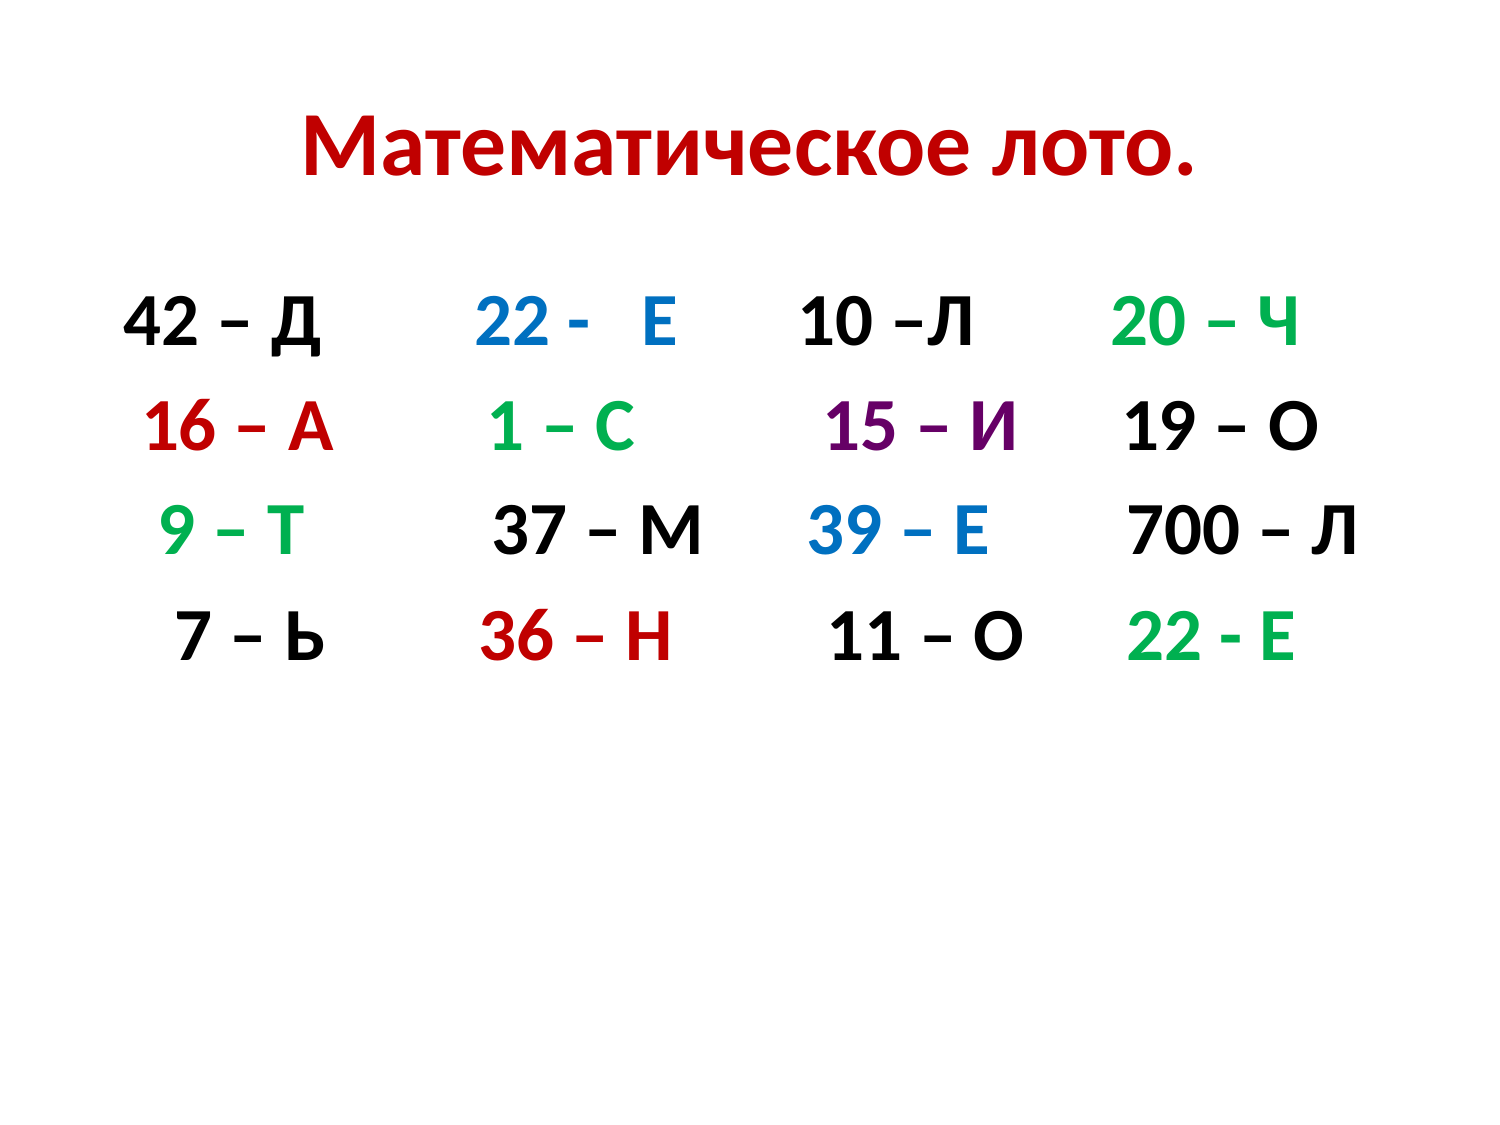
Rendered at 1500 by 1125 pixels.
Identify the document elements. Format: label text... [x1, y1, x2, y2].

title Математическое лото. [75, 45, 1425, 233]
list 42 – Д 22 - Е 10 –Л 20 – Ч 16 – А 1 – С 15 – И 19 – О 9 – Т 37 – М 39 – Е 700 – Л 7 – Ь 36 – Н 11 – О 22 - Е [75, 262, 1425, 1005]
